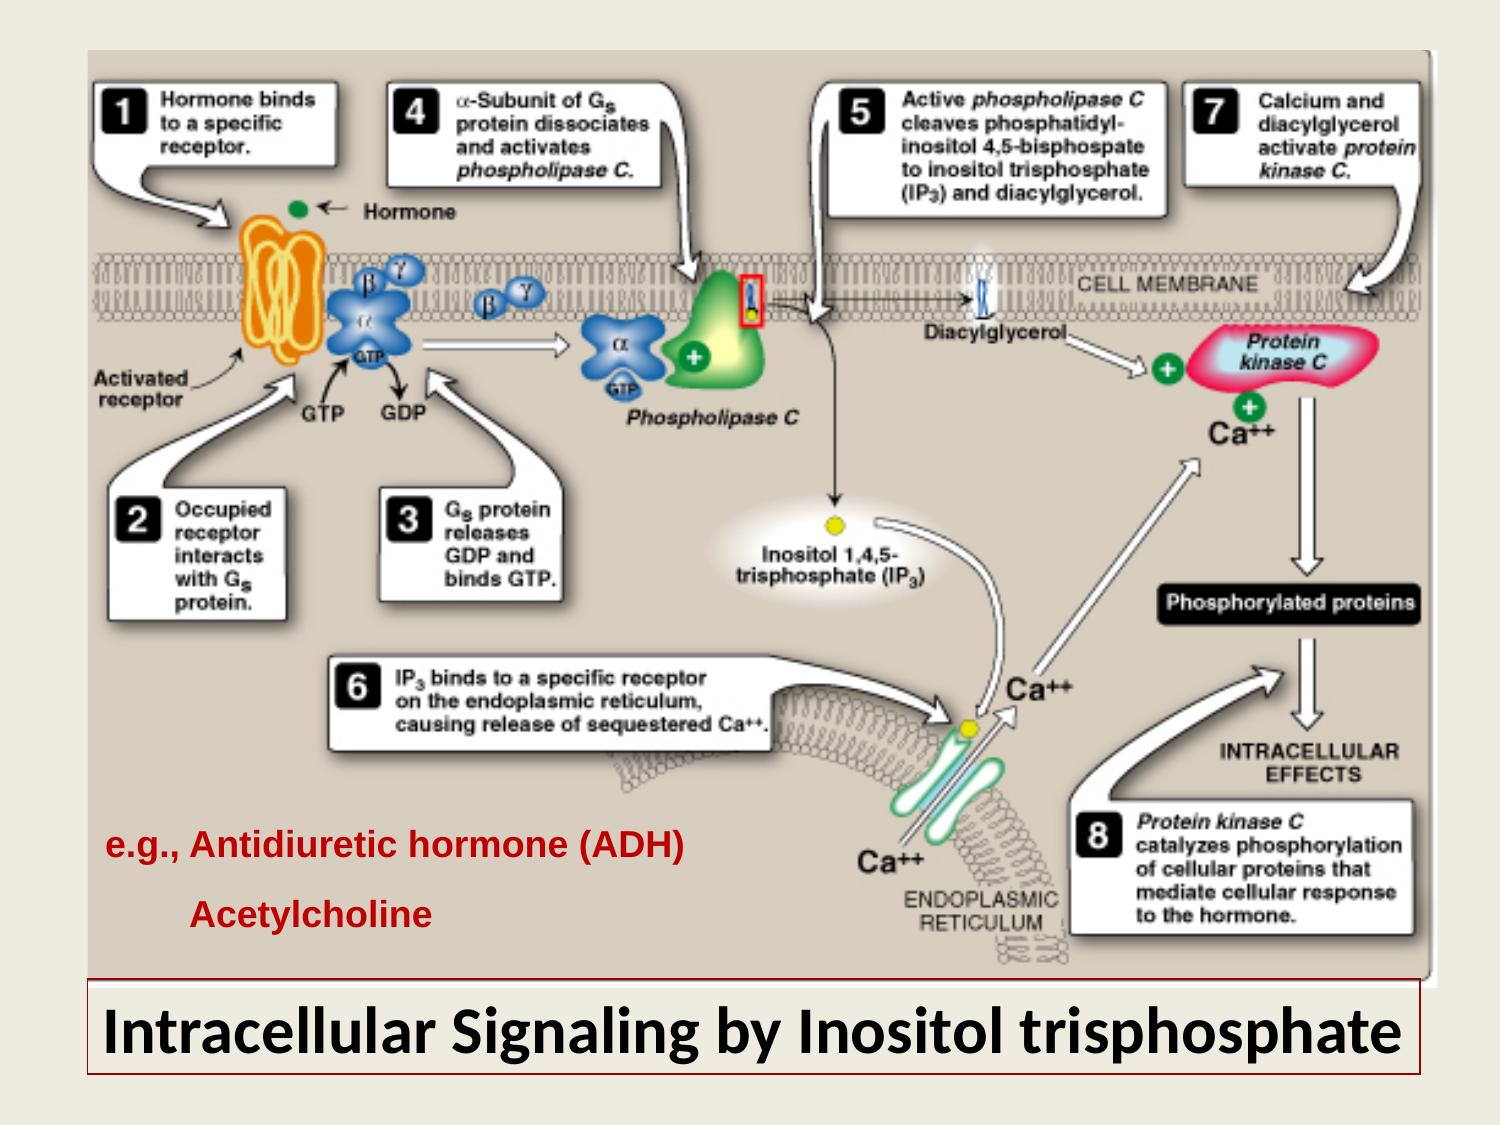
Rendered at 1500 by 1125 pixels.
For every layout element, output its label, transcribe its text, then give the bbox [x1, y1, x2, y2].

picture [87, 49, 1438, 988]
text_box Intracellular Signaling by Inositol trisphosphate [87, 996, 1420, 1074]
